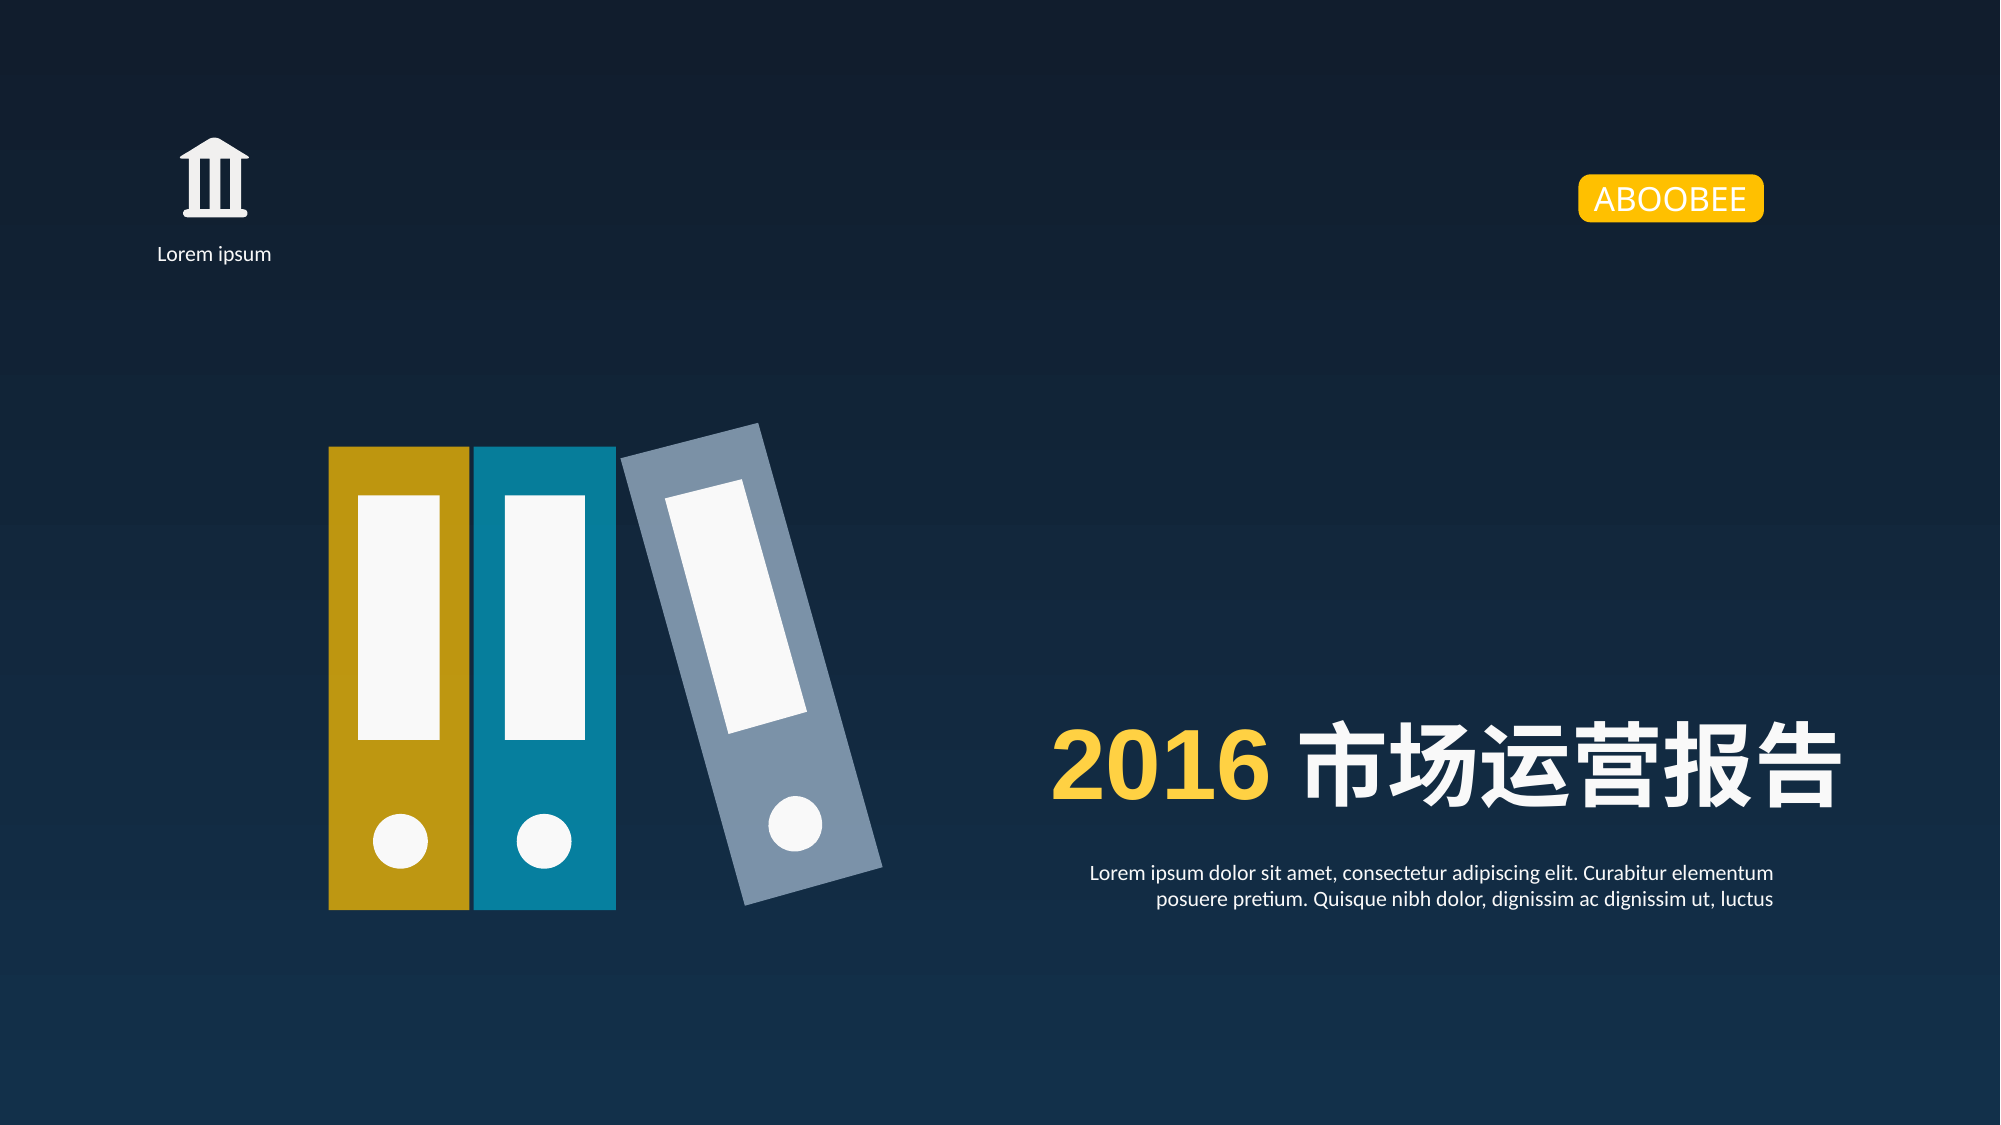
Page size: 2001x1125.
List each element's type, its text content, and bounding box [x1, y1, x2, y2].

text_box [178, 296, 1012, 1120]
text_box ABOOBEE [1579, 171, 1763, 226]
text_box 2016市场运营报告 [1035, 665, 1955, 854]
text_box Lorem ipsum [114, 231, 315, 279]
text_box [179, 137, 249, 218]
text_box Lorem ipsum dolor sit amet, consectetur adipiscing elit. Curabitur elementum posuere pretium. Quisque nibh dolor, dignissim ac dignissim ut, luctus [1070, 854, 1790, 925]
